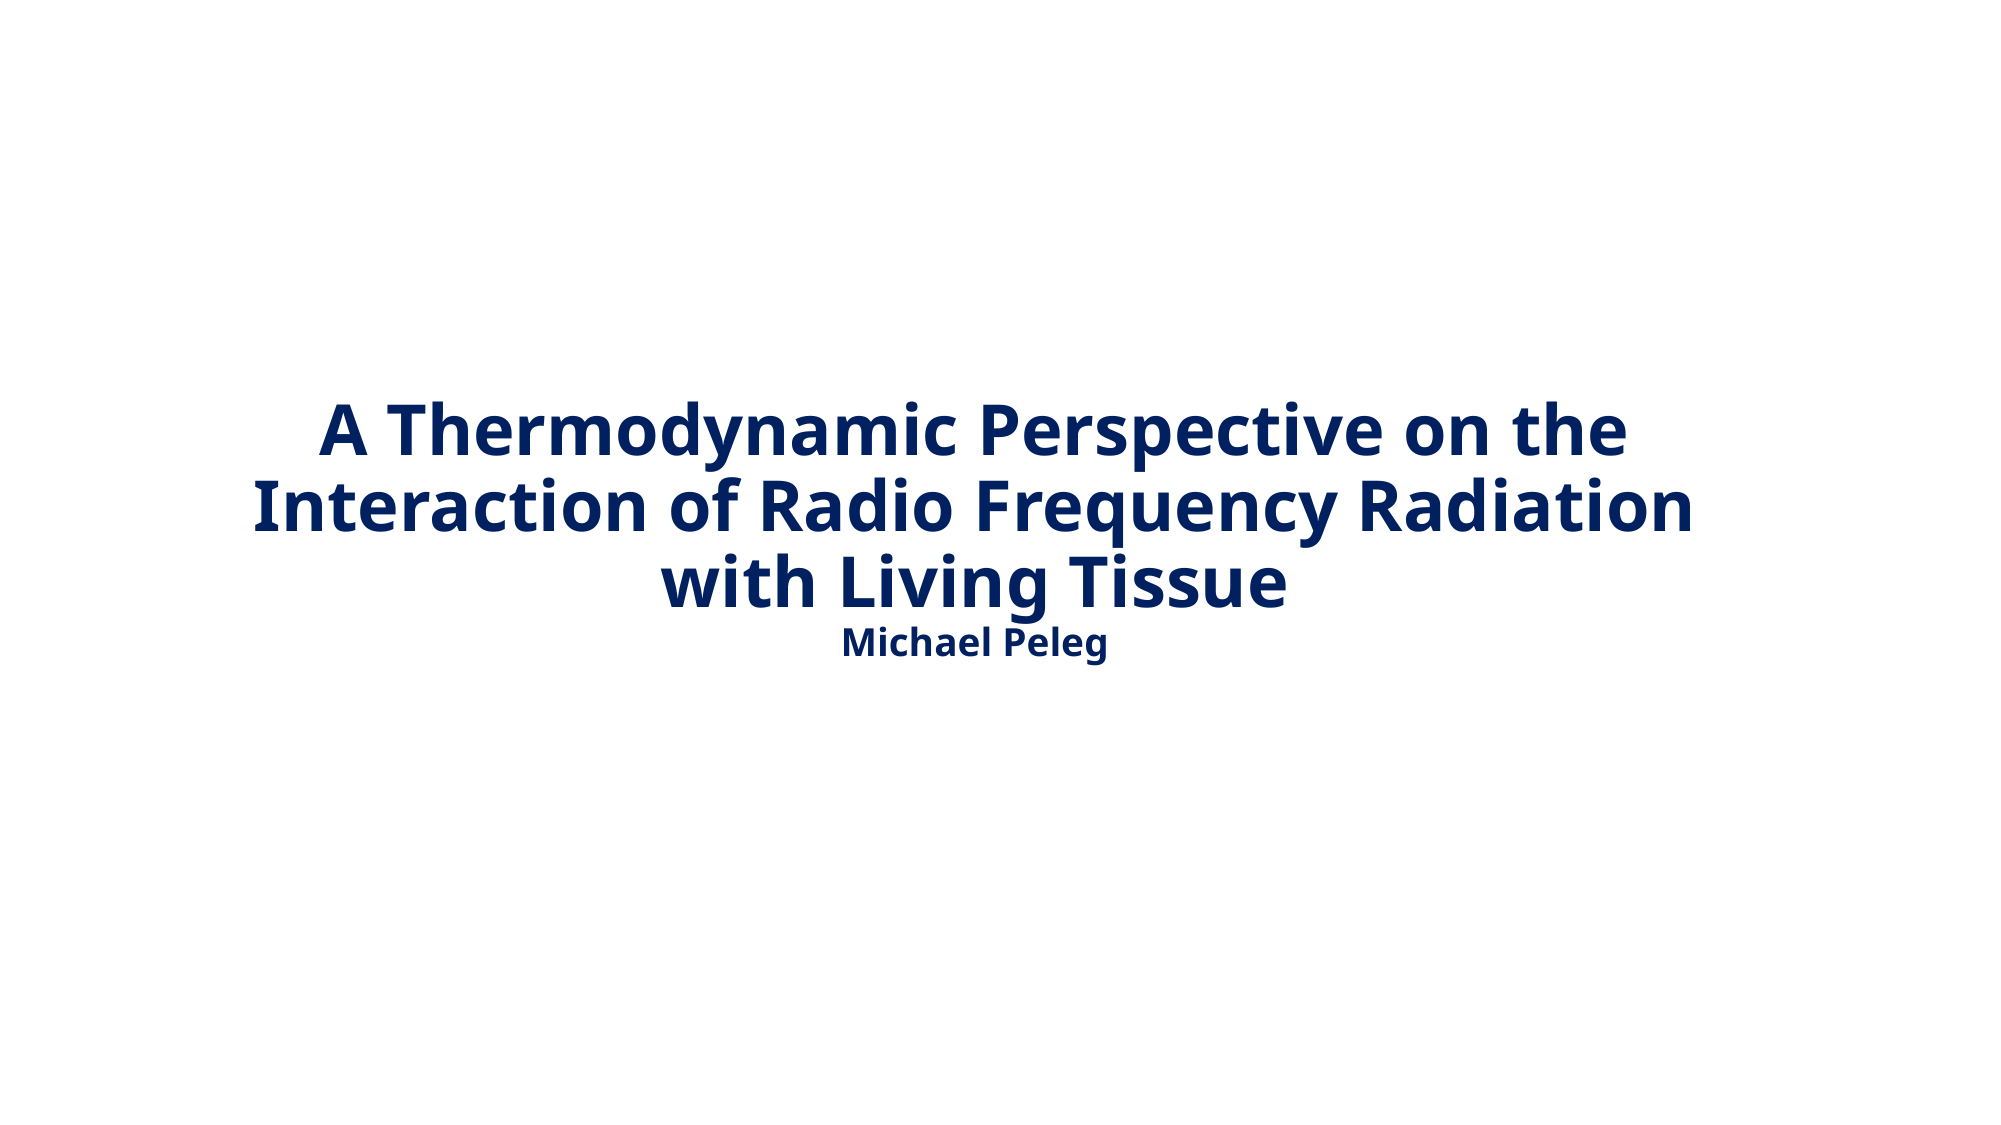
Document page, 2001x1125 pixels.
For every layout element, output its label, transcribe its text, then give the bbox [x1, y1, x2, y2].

title A Thermodynamic Perspective on the Interaction of Radio Frequency Radiation with Living Tissue Michael Peleg [225, 384, 1725, 776]
